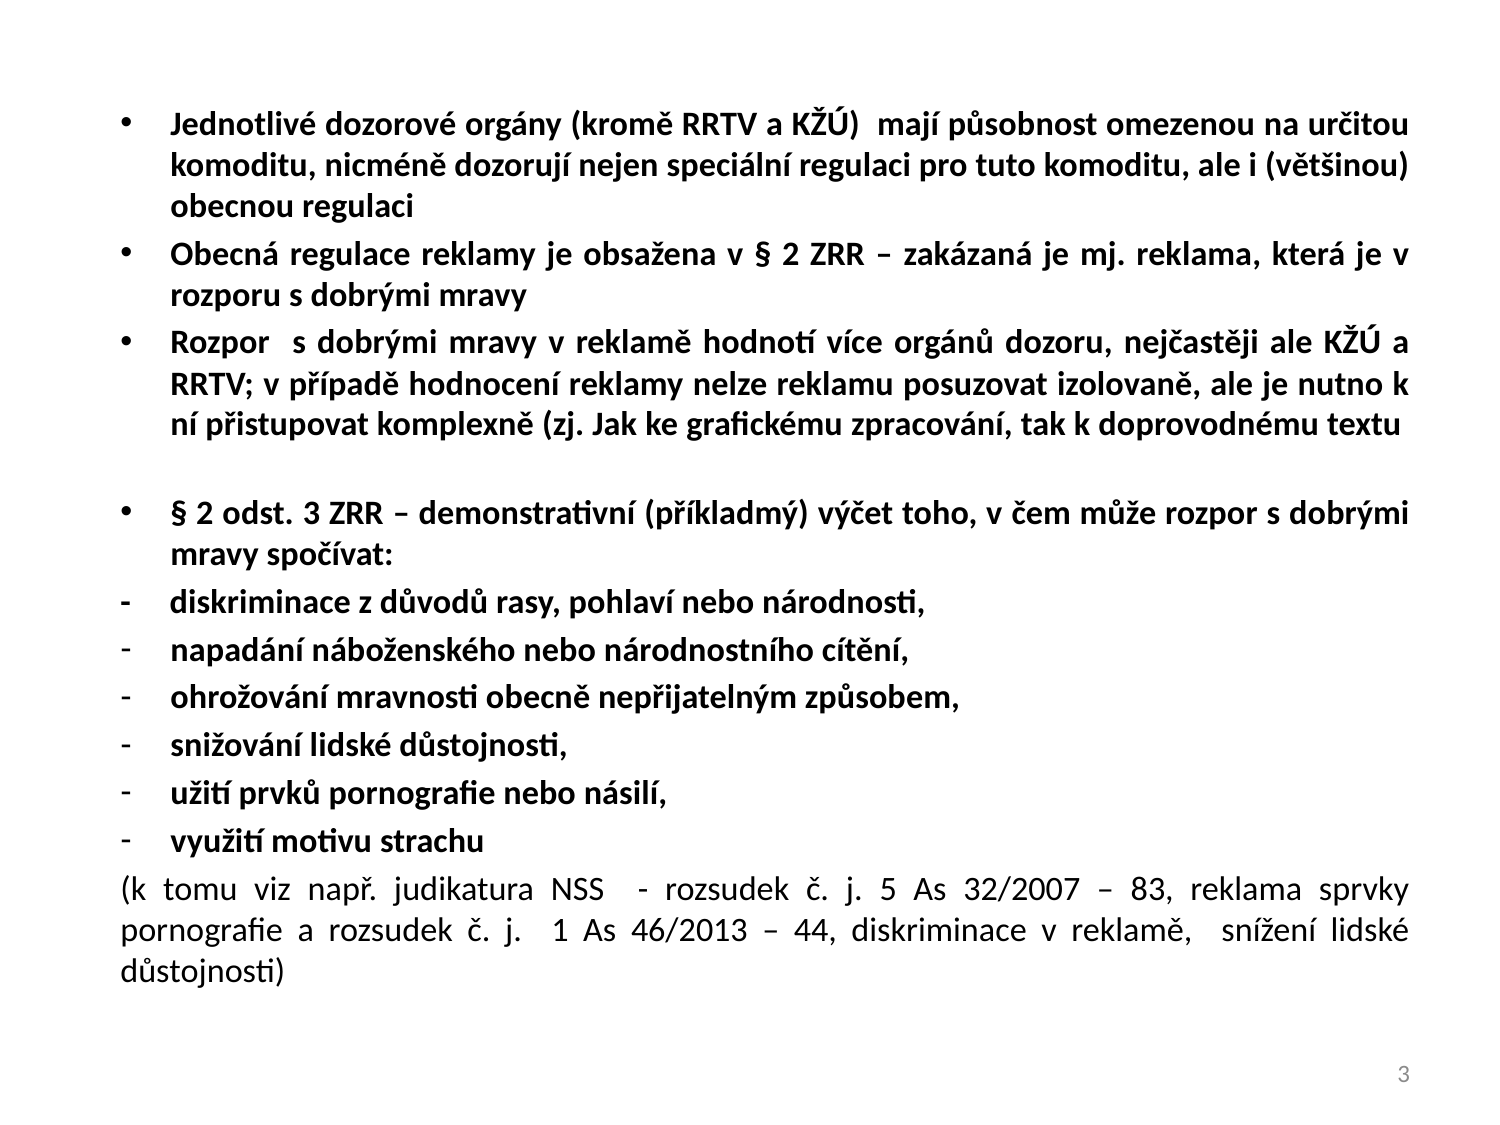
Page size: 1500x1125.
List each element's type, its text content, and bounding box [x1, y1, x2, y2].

list Jednotlivé dozorové orgány (kromě RRTV a KŽÚ) mají působnost omezenou na určitou komoditu, nicméně dozorují nejen speciální regulaci pro tuto komoditu, ale i (většinou) obecnou regulaci Obecná regulace reklamy je obsažena v § 2 ZRR – zakázaná je mj. reklama, která je v rozporu s dobrými mravy Rozpor s dobrými mravy v reklamě hodnotí více orgánů dozoru, nejčastěji ale KŽÚ a RRTV; v případě hodnocení reklamy nelze reklamu posuzovat izolovaně, ale je nutno k ní přistupovat komplexně (zj. Jak ke grafickému zpracování, tak k doprovodnému textu § 2 odst. 3 ZRR – demonstrativní (příkladmý) výčet toho, v čem může rozpor s dobrými mravy spočívat: - diskriminace z důvodů rasy, pohlaví nebo národnosti, napadání náboženského nebo národnostního cítění, ohrožování mravnosti obecně nepřijatelným způsobem, snižování lidské důstojnosti, užití prvků pornografie nebo násilí, využití motivu strachu (k tomu viz např. judikatura NSS - rozsudek č. j. 5 As 32/2007 – 83, reklama sprvky pornografie a rozsudek č. j. 1 As 46/2013 – 44, diskriminace v reklamě, snížení lidské důstojnosti) [105, 93, 1425, 1005]
slide_number 3 [1074, 1042, 1425, 1103]
